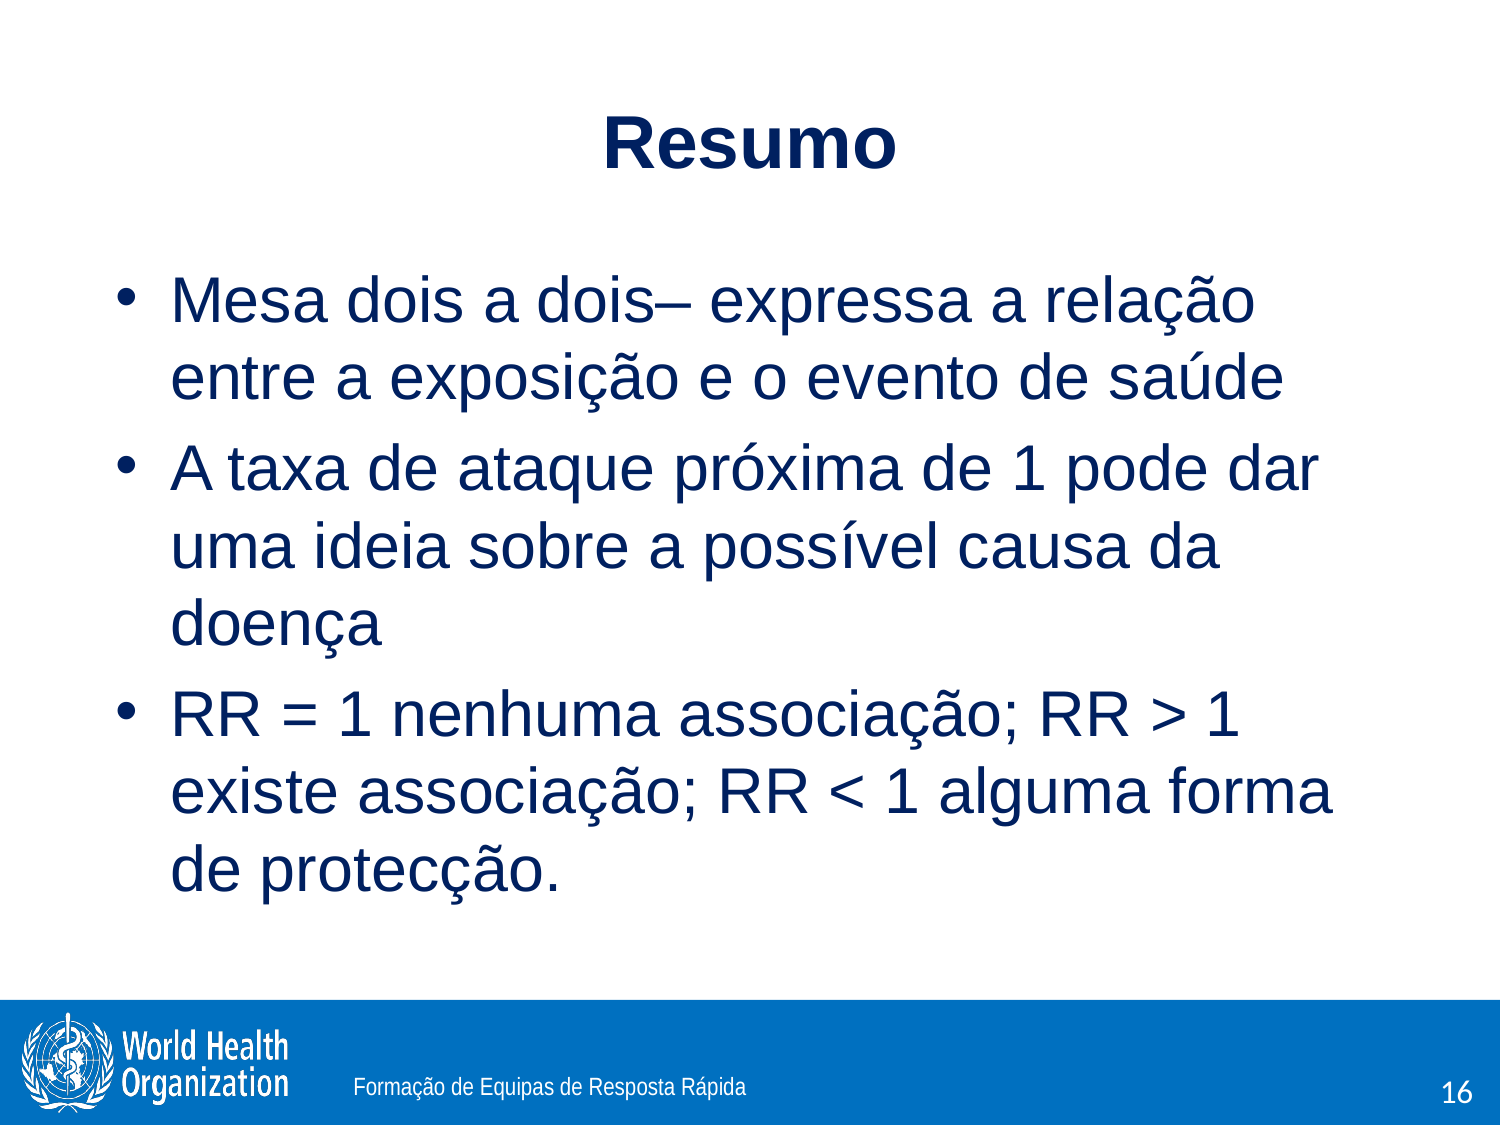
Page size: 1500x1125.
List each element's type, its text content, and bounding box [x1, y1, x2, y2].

picture [21, 1012, 288, 1113]
title Resumo [75, 45, 1425, 233]
list Mesa dois a dois– expressa a relação entre a exposição e o evento de saúde A taxa de ataque próxima de 1 pode dar uma ideia sobre a possível causa da doença RR = 1 nenhuma associação; RR > 1 existe associação; RR < 1 alguma forma de protecção. [100, 249, 1412, 917]
